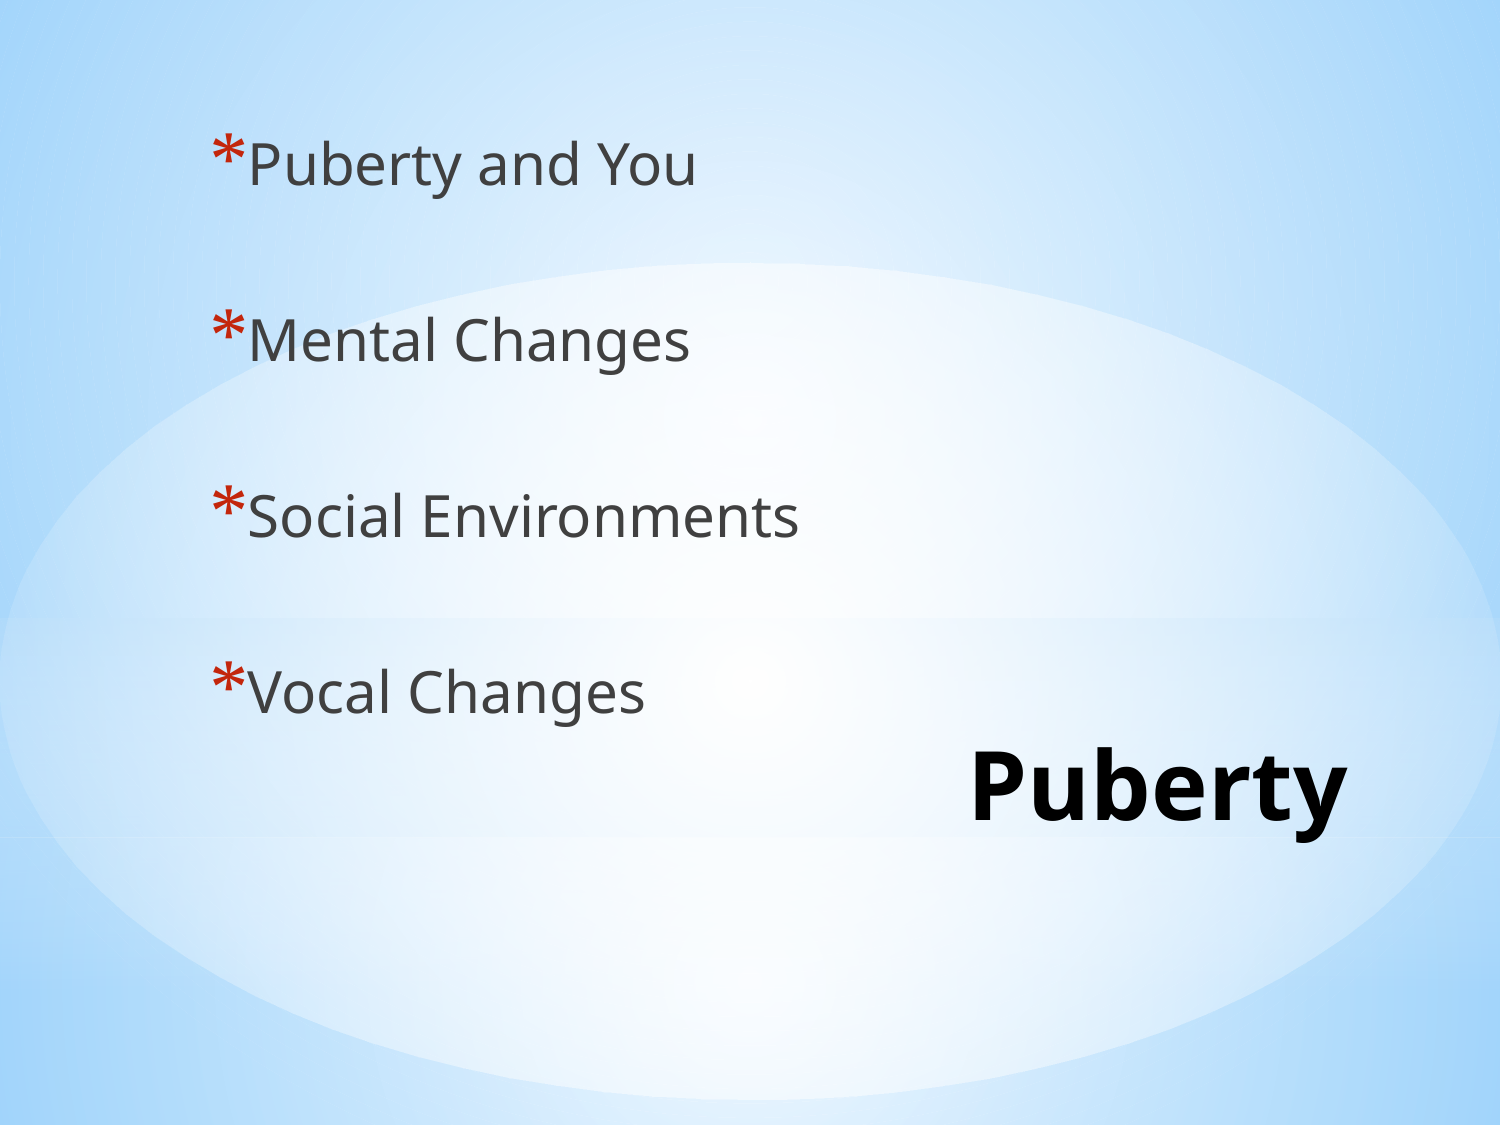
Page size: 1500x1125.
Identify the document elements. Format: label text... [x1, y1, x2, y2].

title Puberty [294, 717, 1363, 905]
list Puberty and You Mental Changes Social Environments Vocal Changes [187, 120, 1238, 690]
